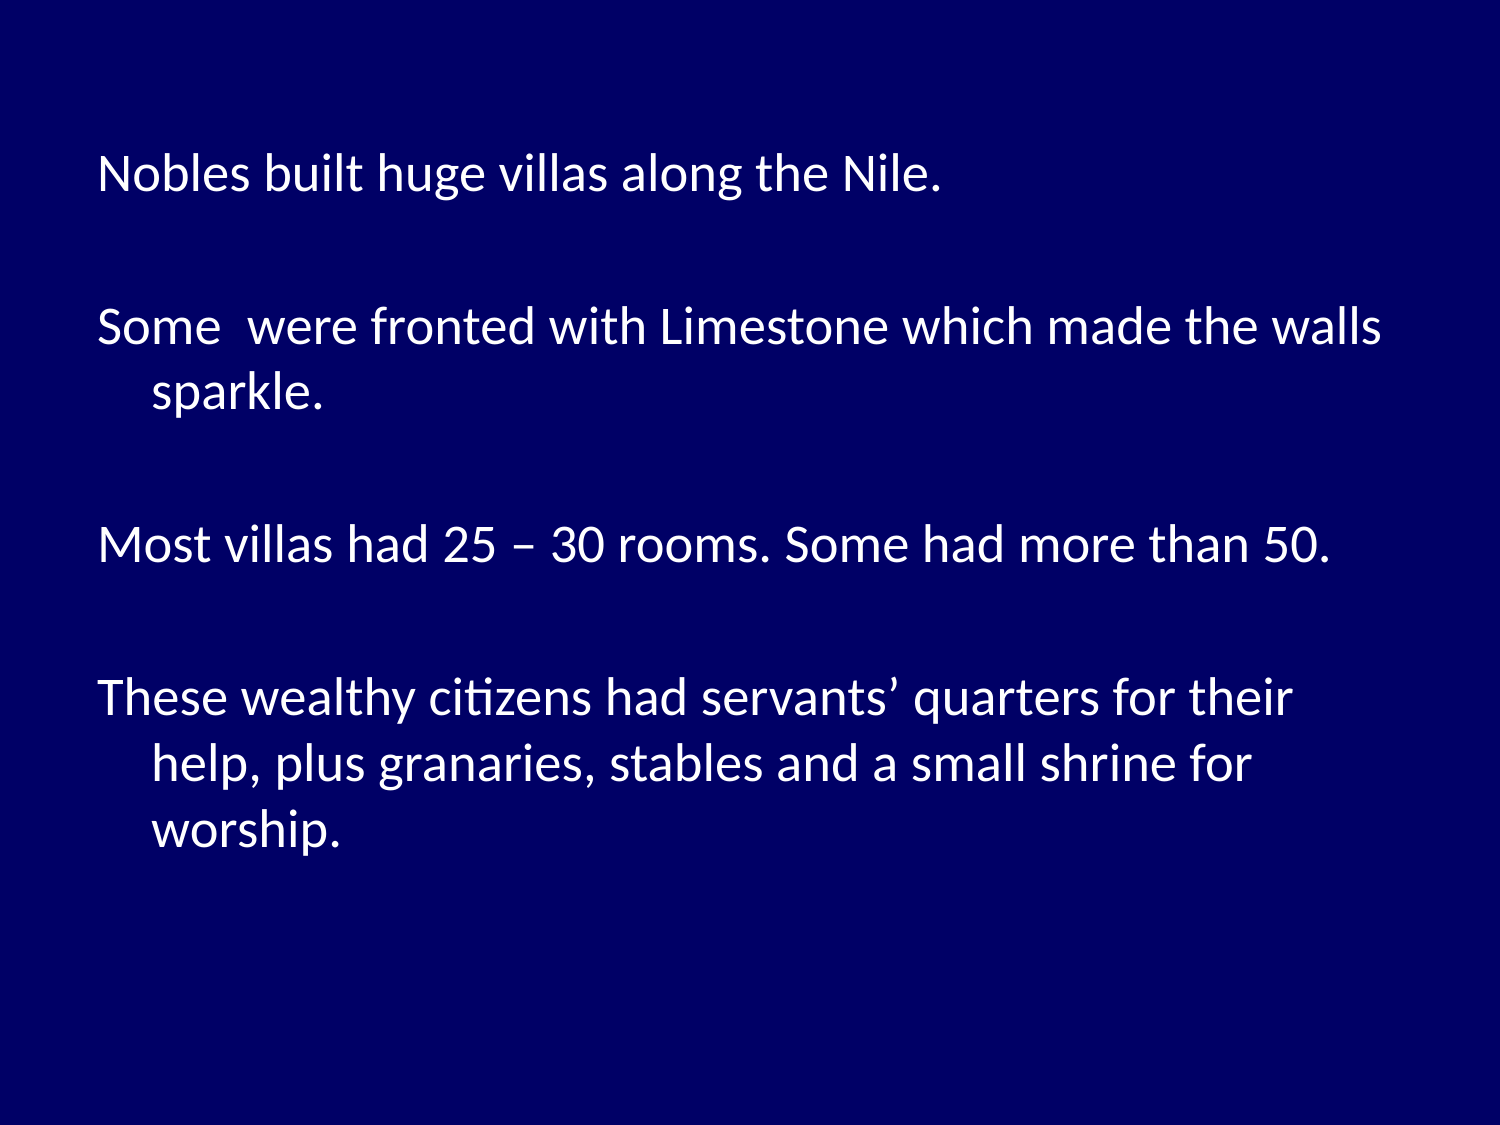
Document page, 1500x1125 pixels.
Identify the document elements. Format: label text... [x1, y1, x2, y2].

list Nobles built huge villas along the Nile. Some were fronted with Limestone which made the walls sparkle. Most villas had 25 – 30 rooms. Some had more than 50. These wealthy citizens had servants’ quarters for their help, plus granaries, stables and a small shrine for worship. [82, 128, 1432, 872]
